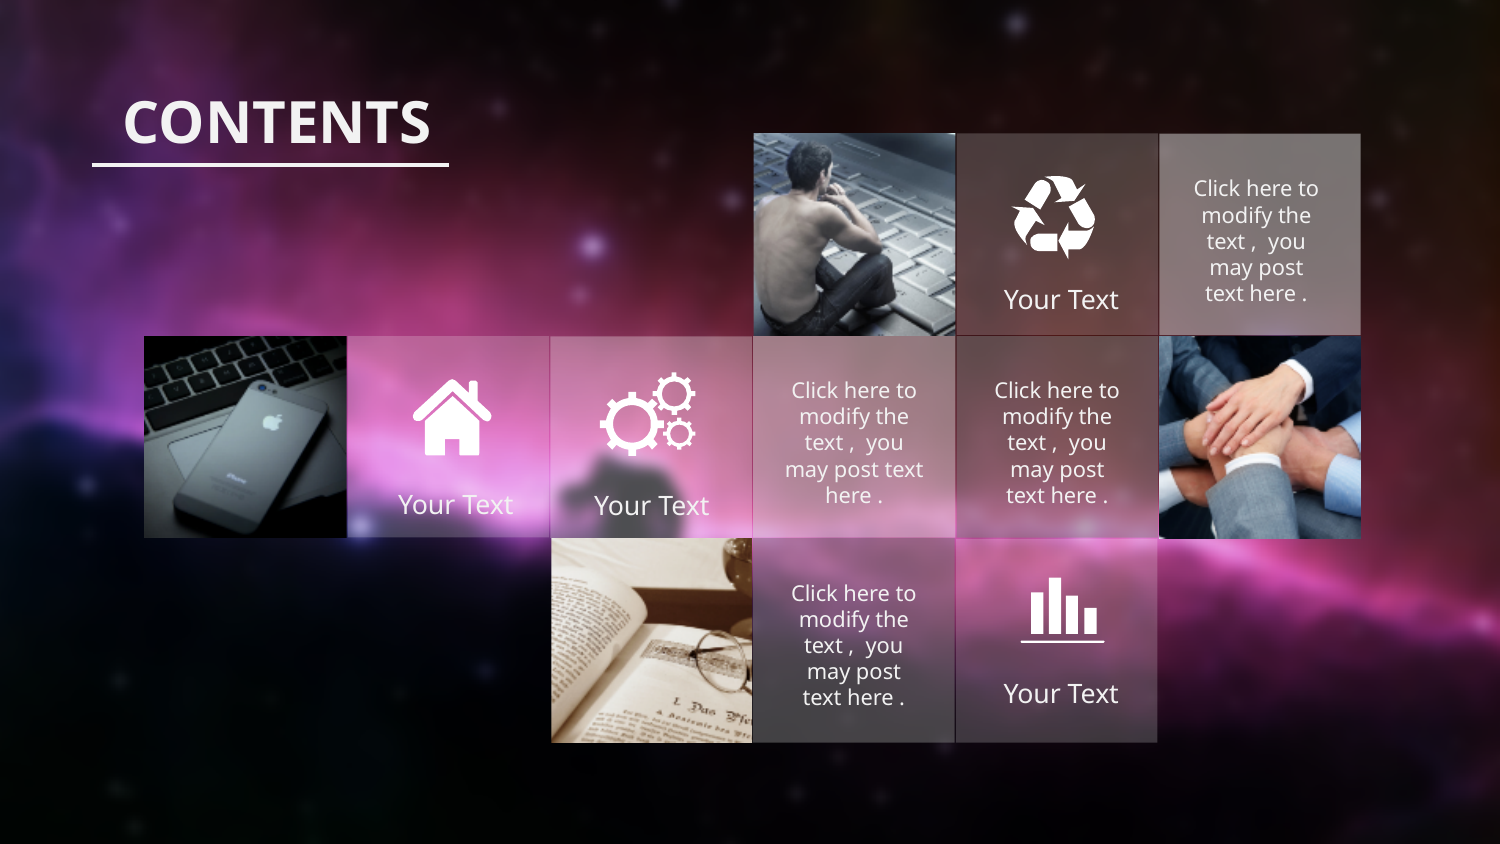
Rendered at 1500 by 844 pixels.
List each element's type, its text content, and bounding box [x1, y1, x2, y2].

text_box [1159, 133, 1361, 336]
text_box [958, 133, 1156, 334]
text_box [347, 335, 549, 538]
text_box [959, 545, 1158, 744]
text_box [752, 335, 955, 537]
text_box CONTENTS [67, 79, 443, 162]
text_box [956, 335, 1159, 538]
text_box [550, 336, 748, 539]
picture [0, 0, 1500, 844]
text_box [752, 537, 955, 744]
